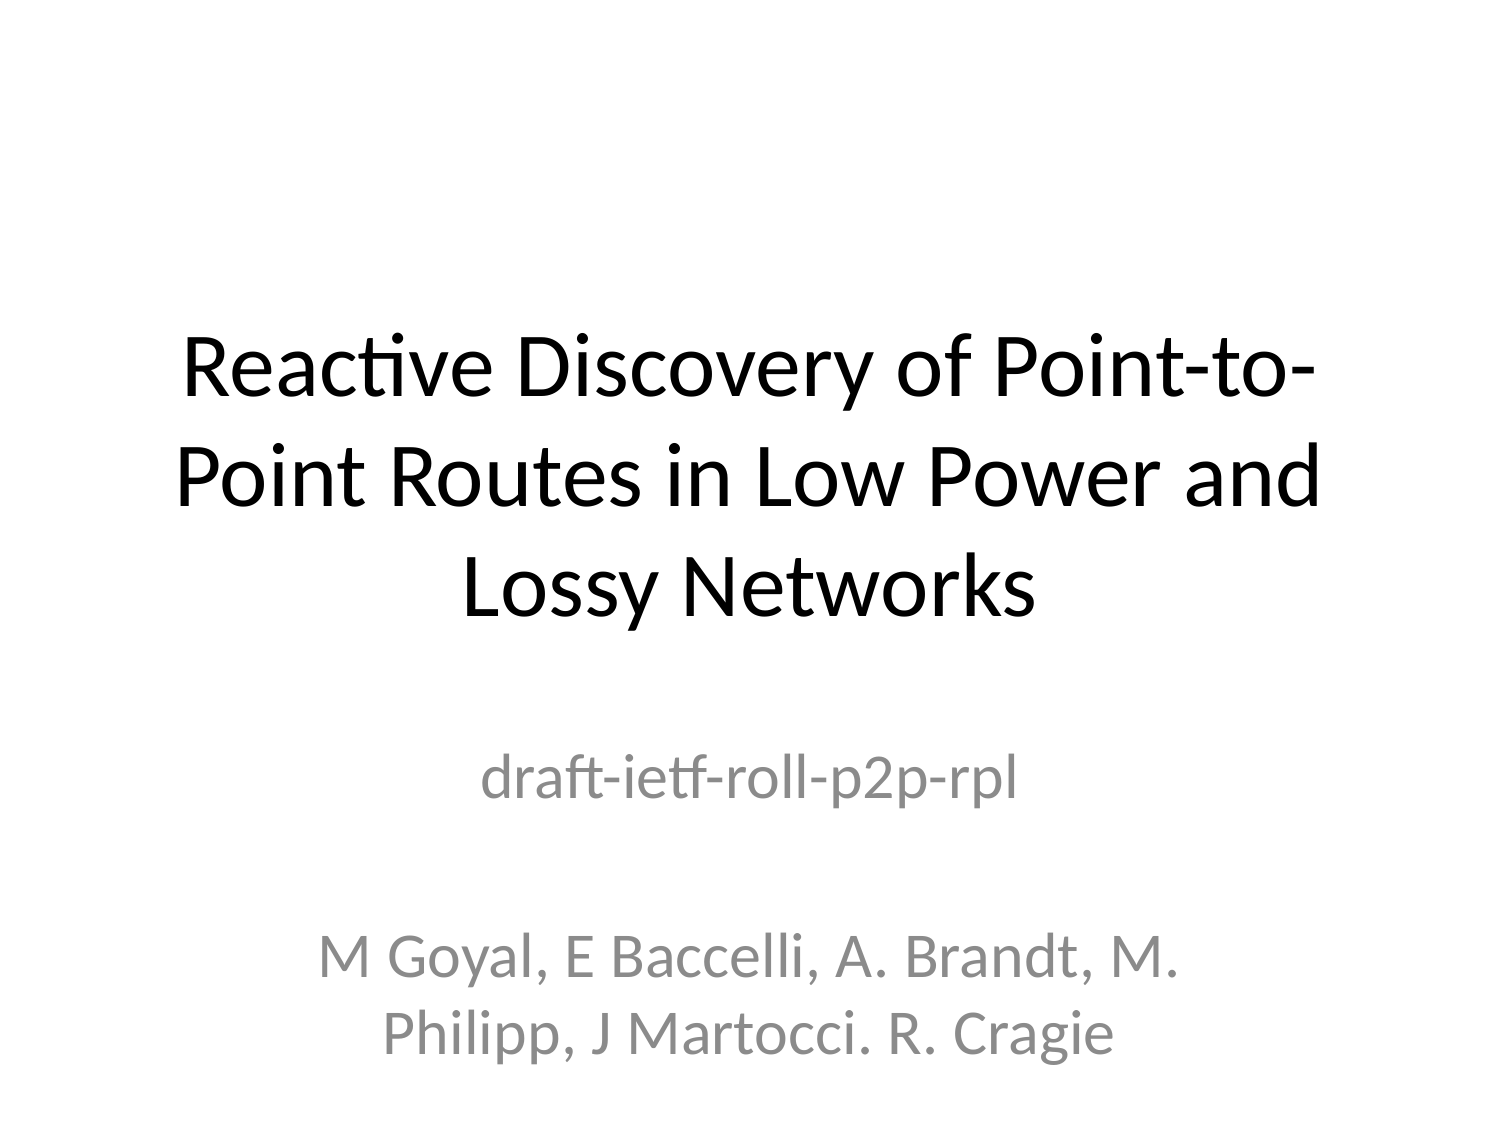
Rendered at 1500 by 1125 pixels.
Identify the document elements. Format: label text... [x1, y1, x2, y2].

title Reactive Discovery of Point-to-Point Routes in Low Power and Lossy Networks [112, 349, 1388, 591]
subtitle draft-ietf-roll-p2p-rpl M Goyal, E Baccelli, A. Brandt, M. Philipp, J Martocci. R. Cragie [225, 637, 1275, 1075]
